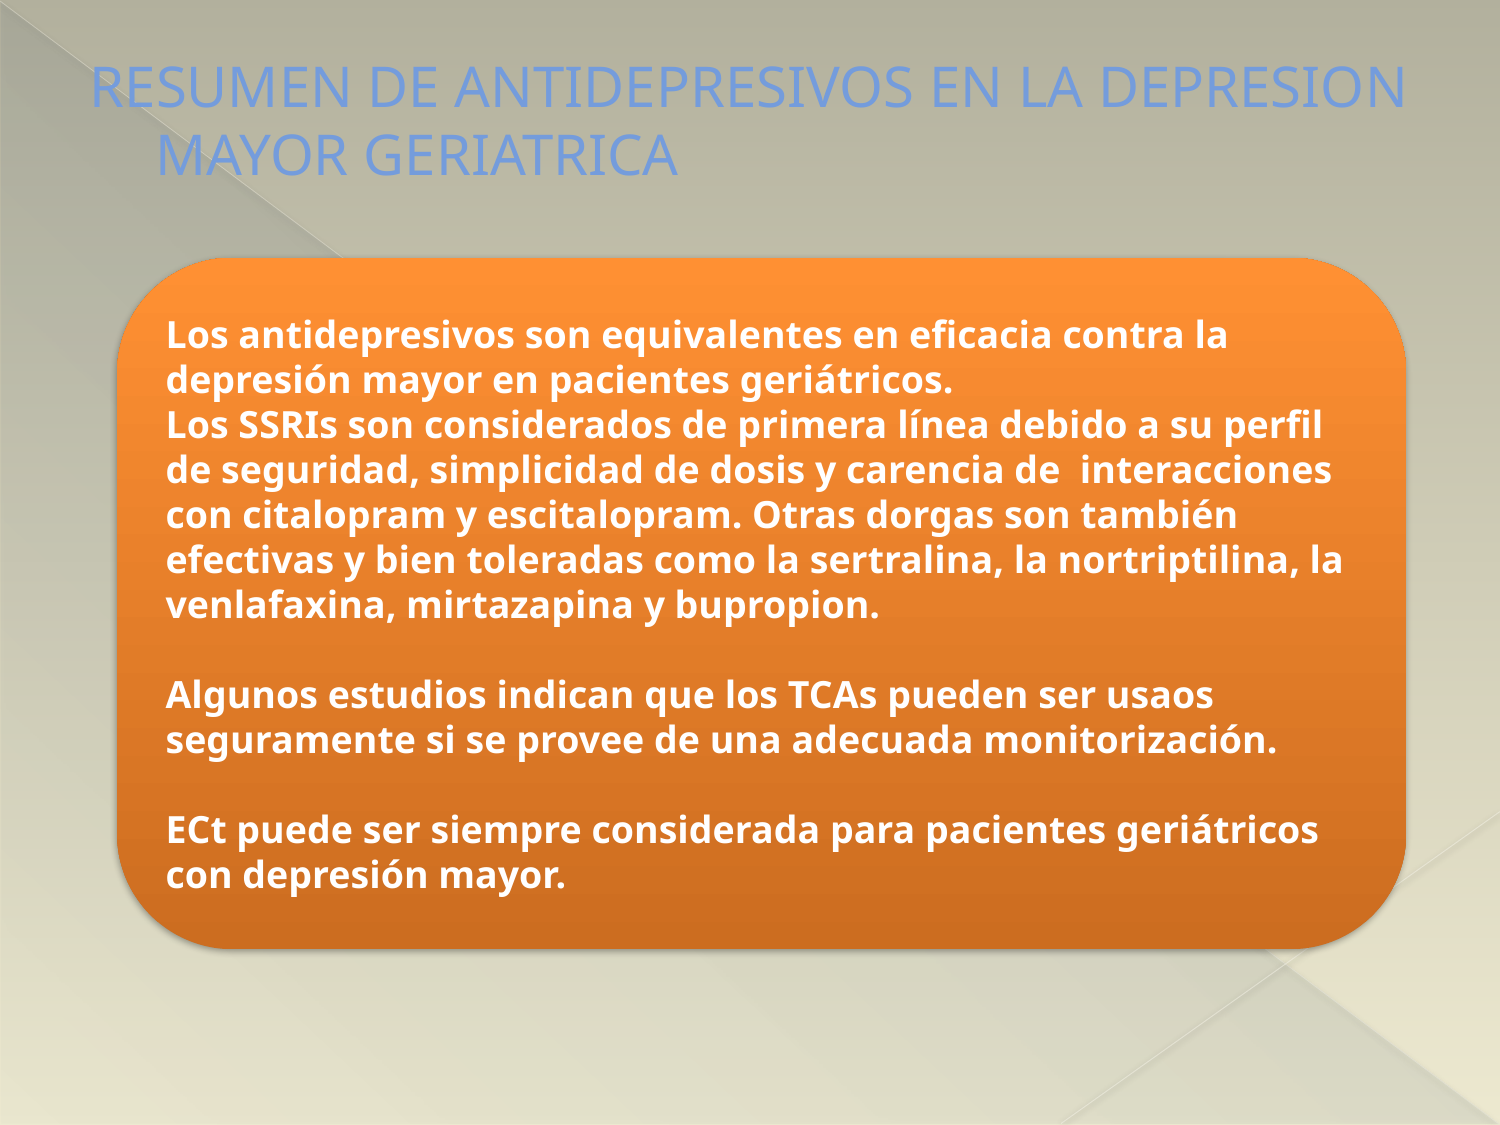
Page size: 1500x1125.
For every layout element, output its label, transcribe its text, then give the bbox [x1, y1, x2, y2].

text_box Los antidepresivos son equivalentes en eficacia contra la depresión mayor en pacientes geriátricos. Los SSRIs son considerados de primera línea debido a su perfil de seguridad, simplicidad de dosis y carencia de interacciones con citalopram y escitalopram. Otras dorgas son también efectivas y bien toleradas como la sertralina, la nortriptilina, la venlafaxina, mirtazapina y bupropion. Algunos estudios indican que los TCAs pueden ser usaos seguramente si se provee de una adecuada monitorización. ECt puede ser siempre considerada para pacientes geriátricos con depresión mayor. [117, 257, 1407, 950]
title RESUMEN DE ANTIDEPRESIVOS EN LA DEPRESION MAYOR GERIATRICA [75, 43, 1425, 274]
